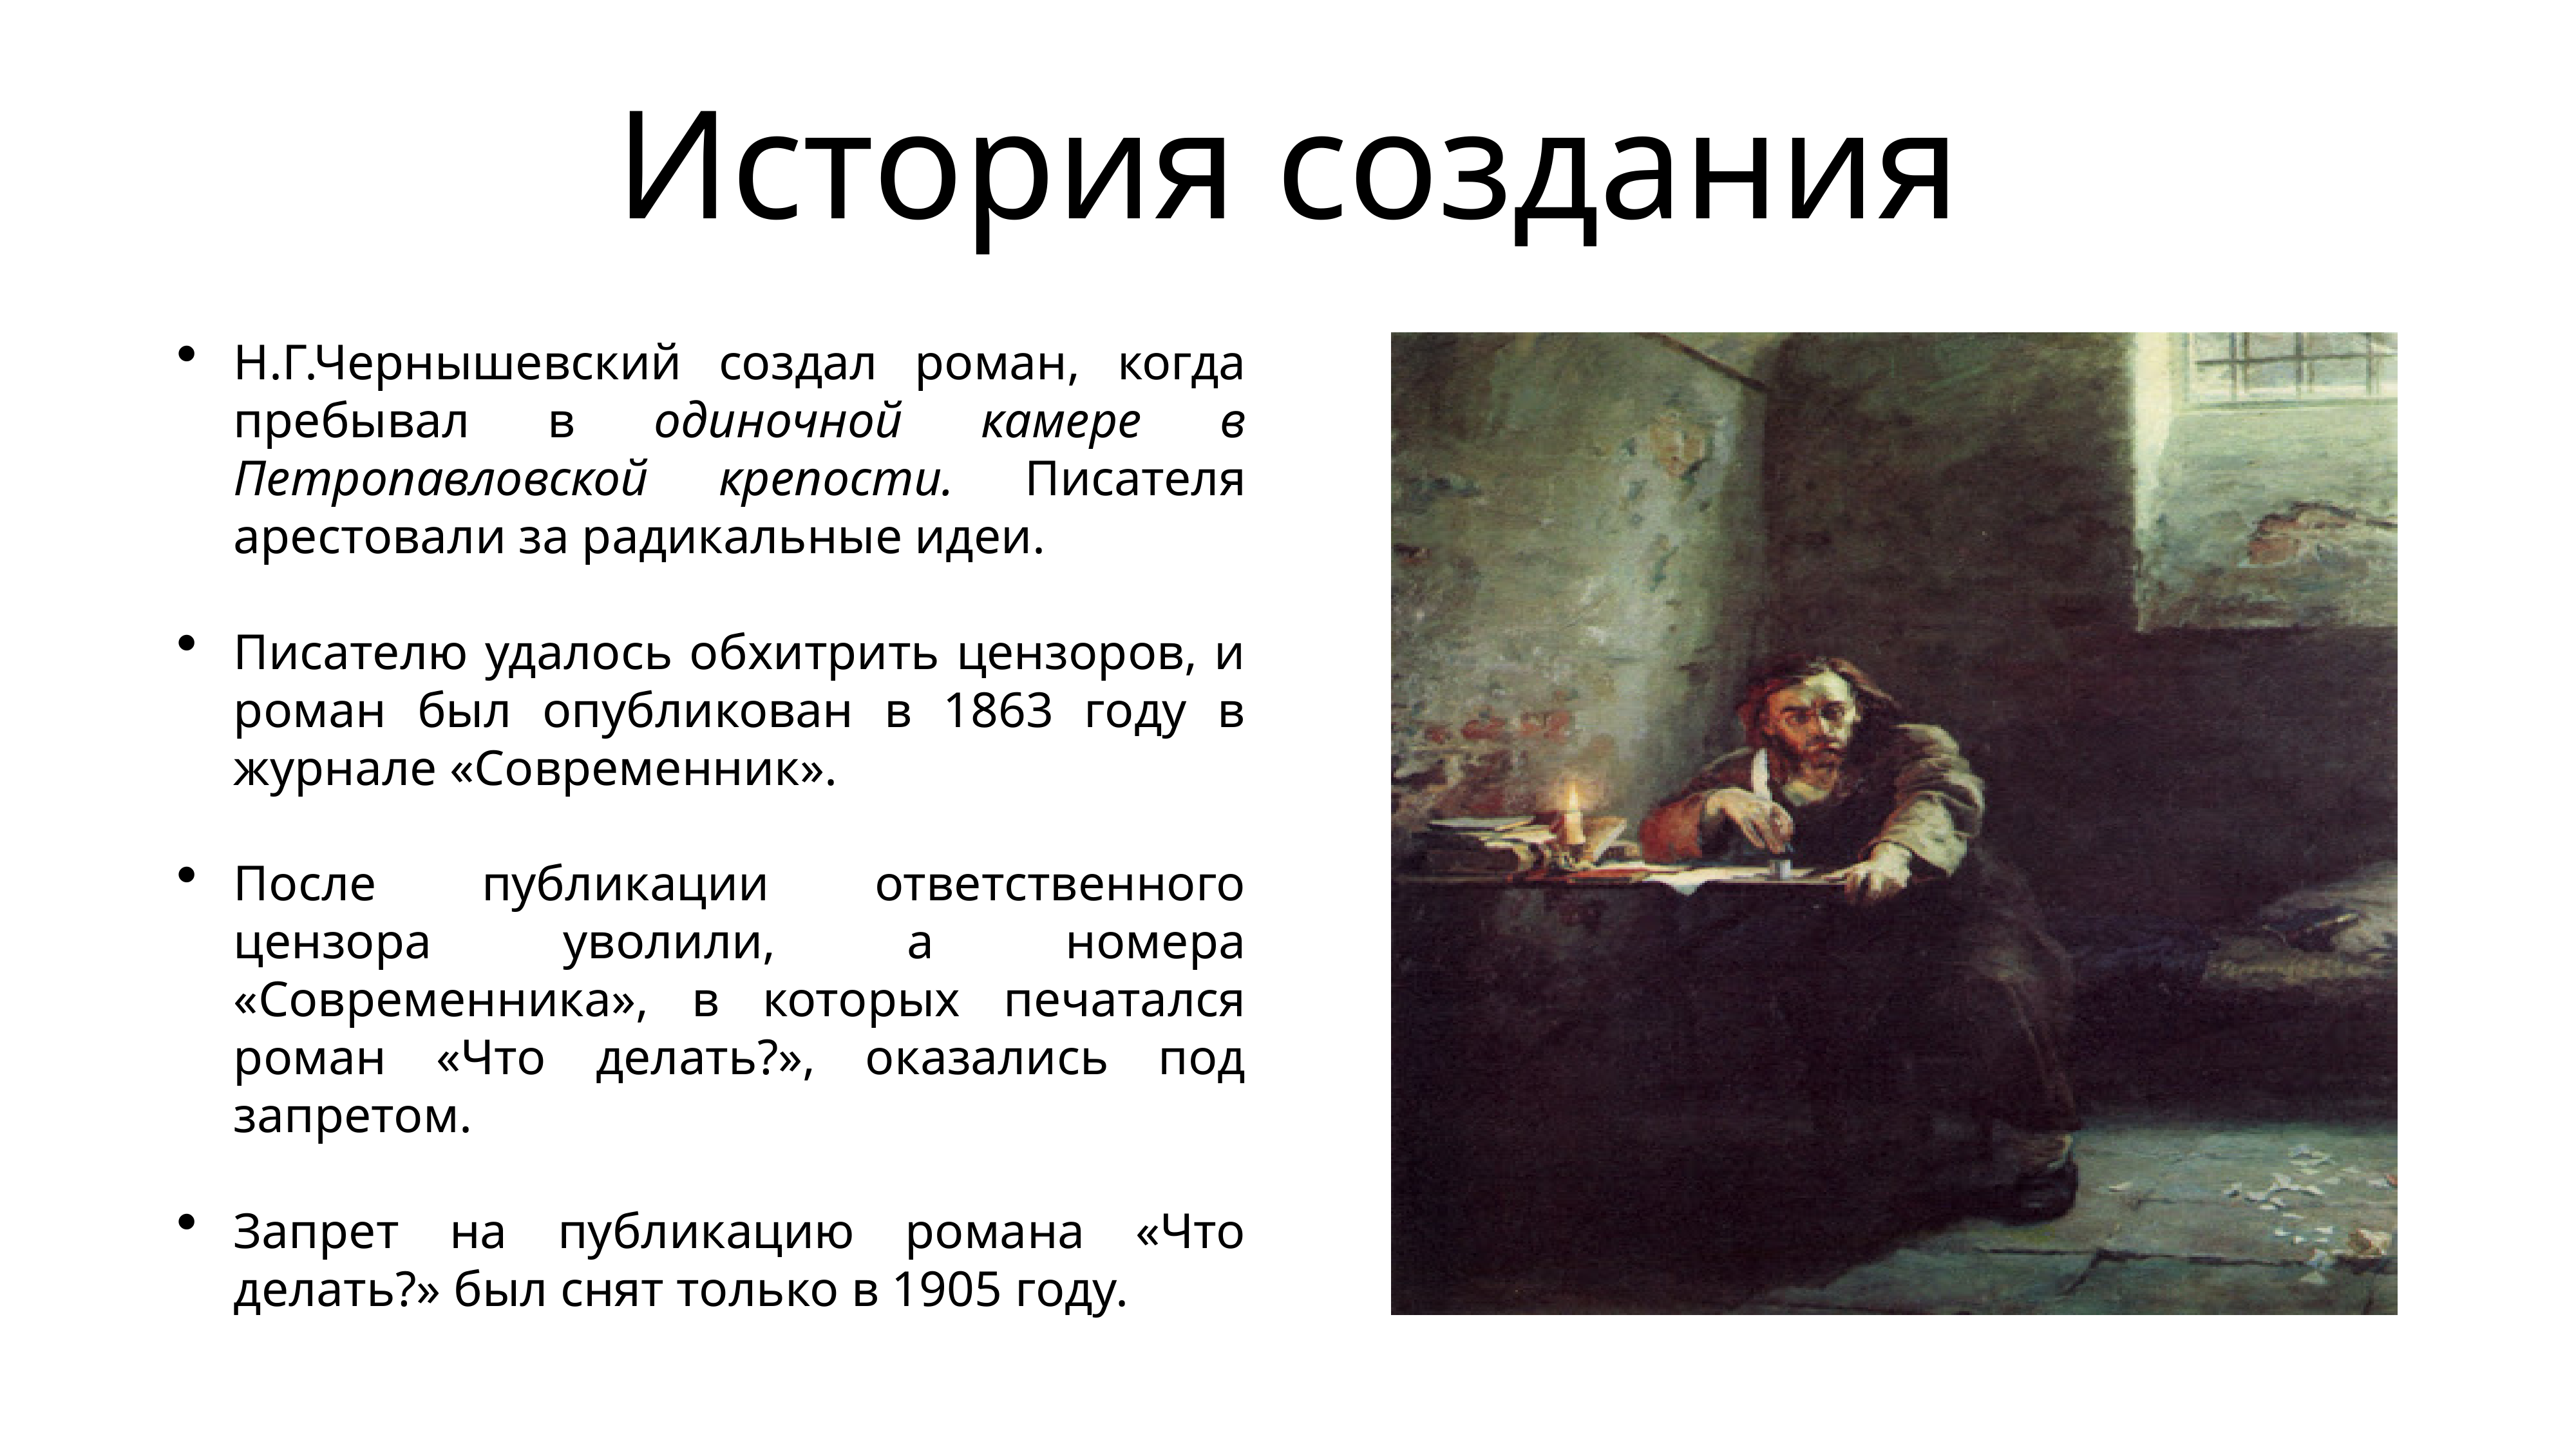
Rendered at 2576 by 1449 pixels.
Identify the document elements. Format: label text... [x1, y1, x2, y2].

title История создания [178, 37, 2398, 279]
picture [1391, 332, 2398, 1315]
list Н.Г.Чернышевский создал роман, когда пребывал в одиночной камере в Петропавловской крепости. Писателя арестовали за радикальные идеи. Писателю удалось обхитрить цензоров, и роман был опубликован в 1863 году в журнале «Современник». После публикации ответственного цензора уволили, а номера «Современника», в которых печатался роман «Что делать?», оказались под запретом. Запрет на публикацию романа «Что делать?» был снят только в 1905 году. [171, 332, 1253, 1316]
